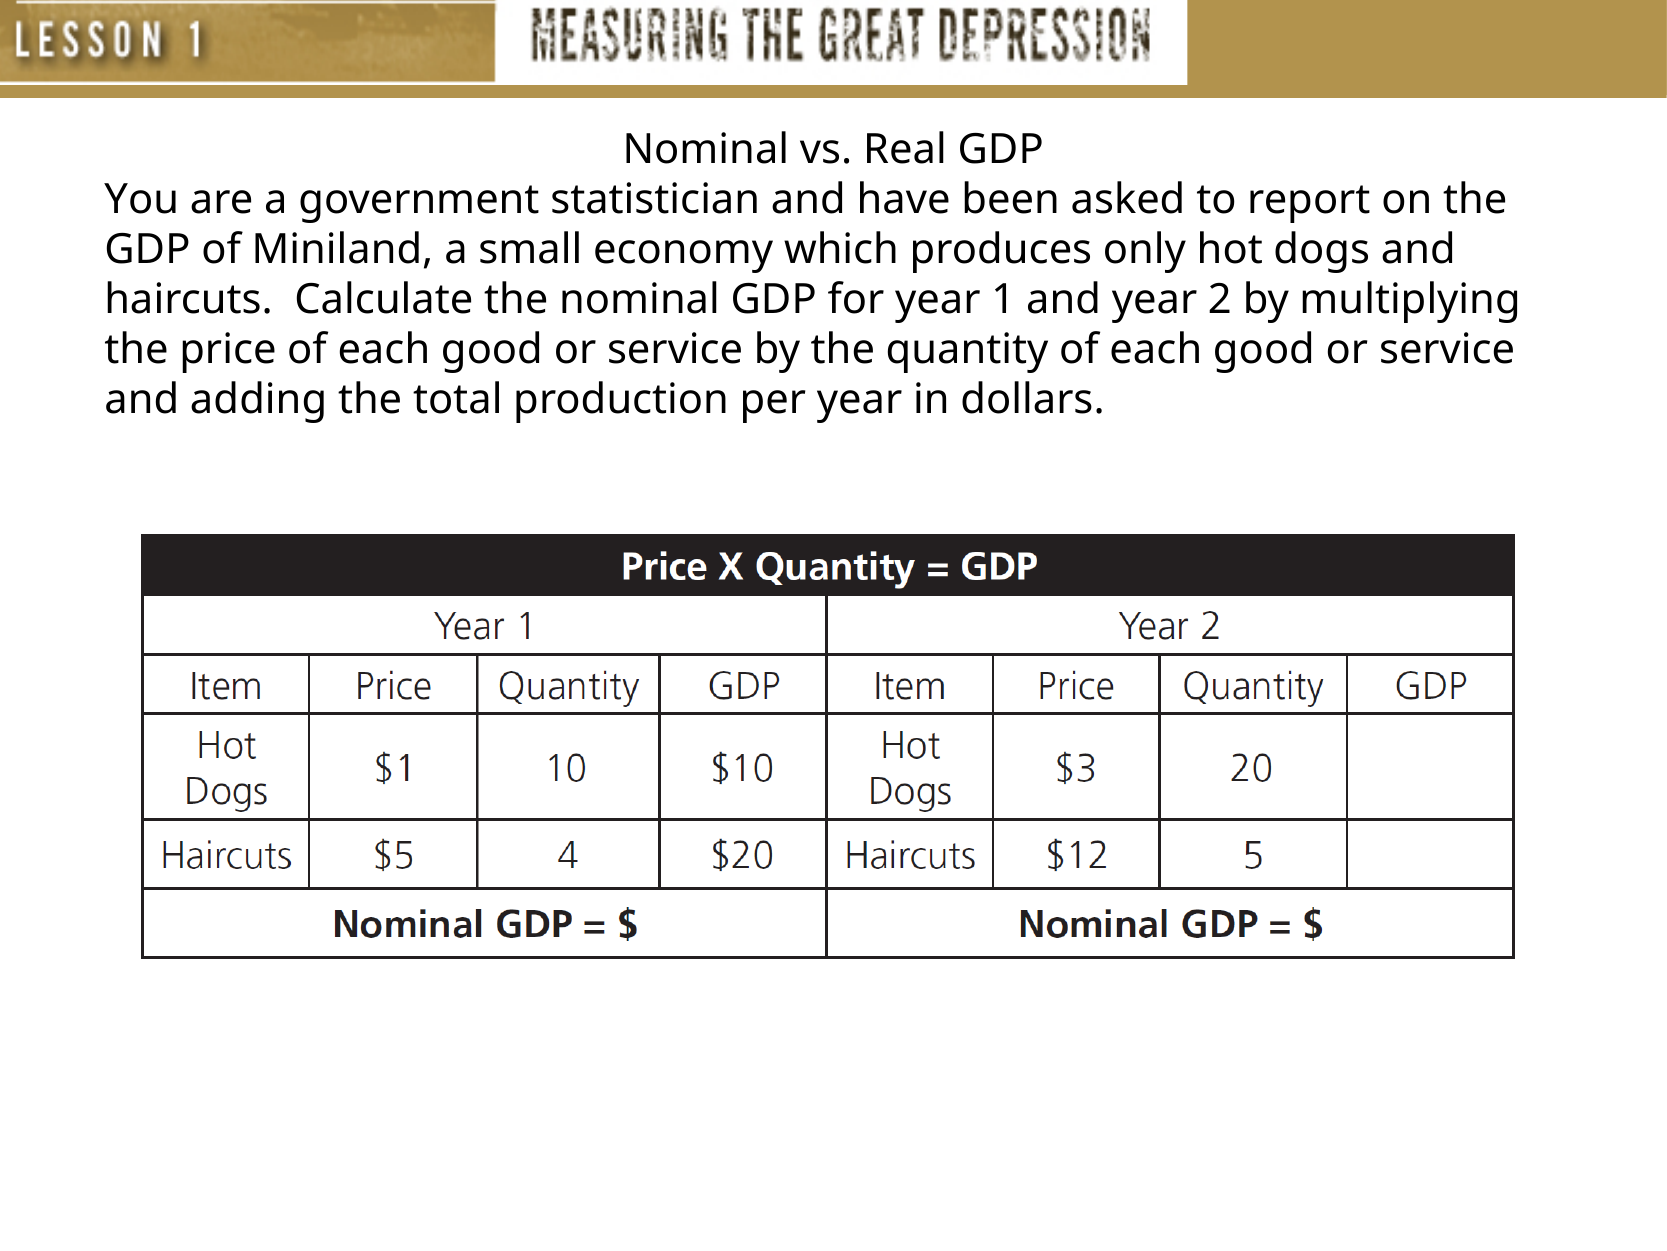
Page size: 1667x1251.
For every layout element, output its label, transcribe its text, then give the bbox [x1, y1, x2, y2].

text_box Nominal vs. Real GDP You are a government statistician and have been asked to report on the GDP of Miniland, a small economy which produces only hot dogs and haircuts. Calculate the nominal GDP for year 1 and year 2 by multiplying the price of each good or service by the quantity of each good or service and adding the total production per year in dollars. [89, 114, 1577, 430]
picture [0, 0, 1188, 85]
picture [137, 530, 1517, 961]
